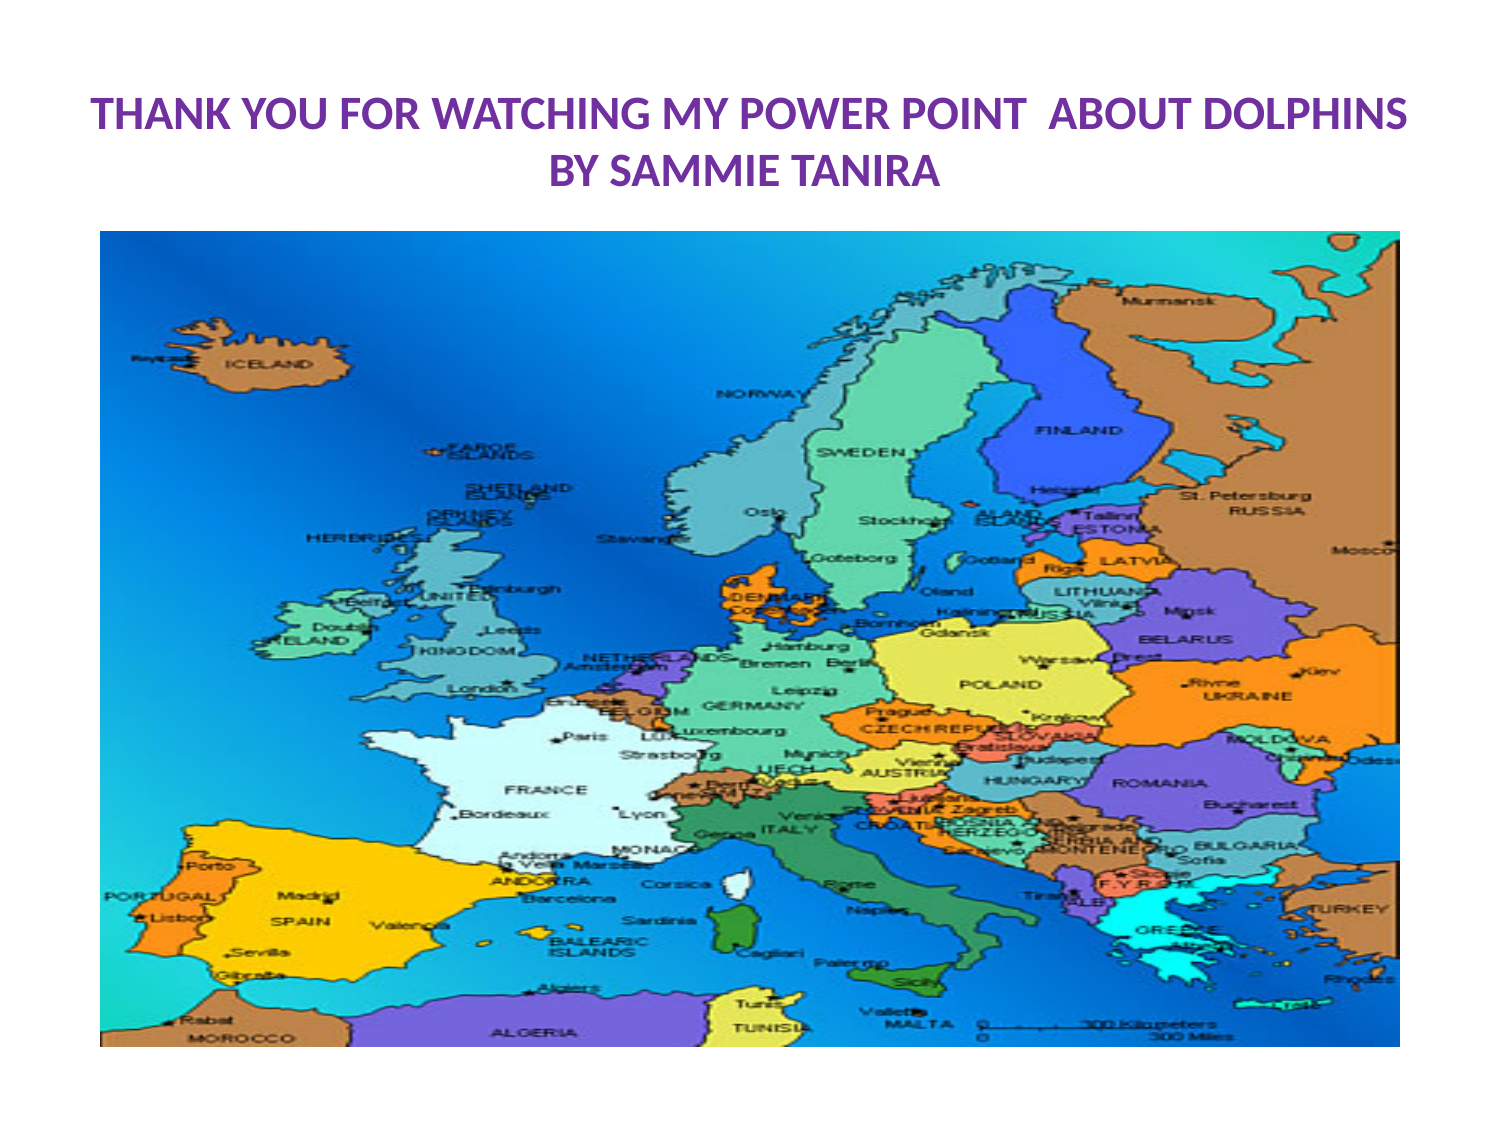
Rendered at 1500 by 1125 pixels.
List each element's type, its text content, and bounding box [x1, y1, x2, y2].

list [100, 231, 1400, 1047]
title THANK YOU FOR WATCHING MY POWER POINT ABOUT DOLPHINS BY SAMMIE TANIRA [75, 45, 1425, 233]
